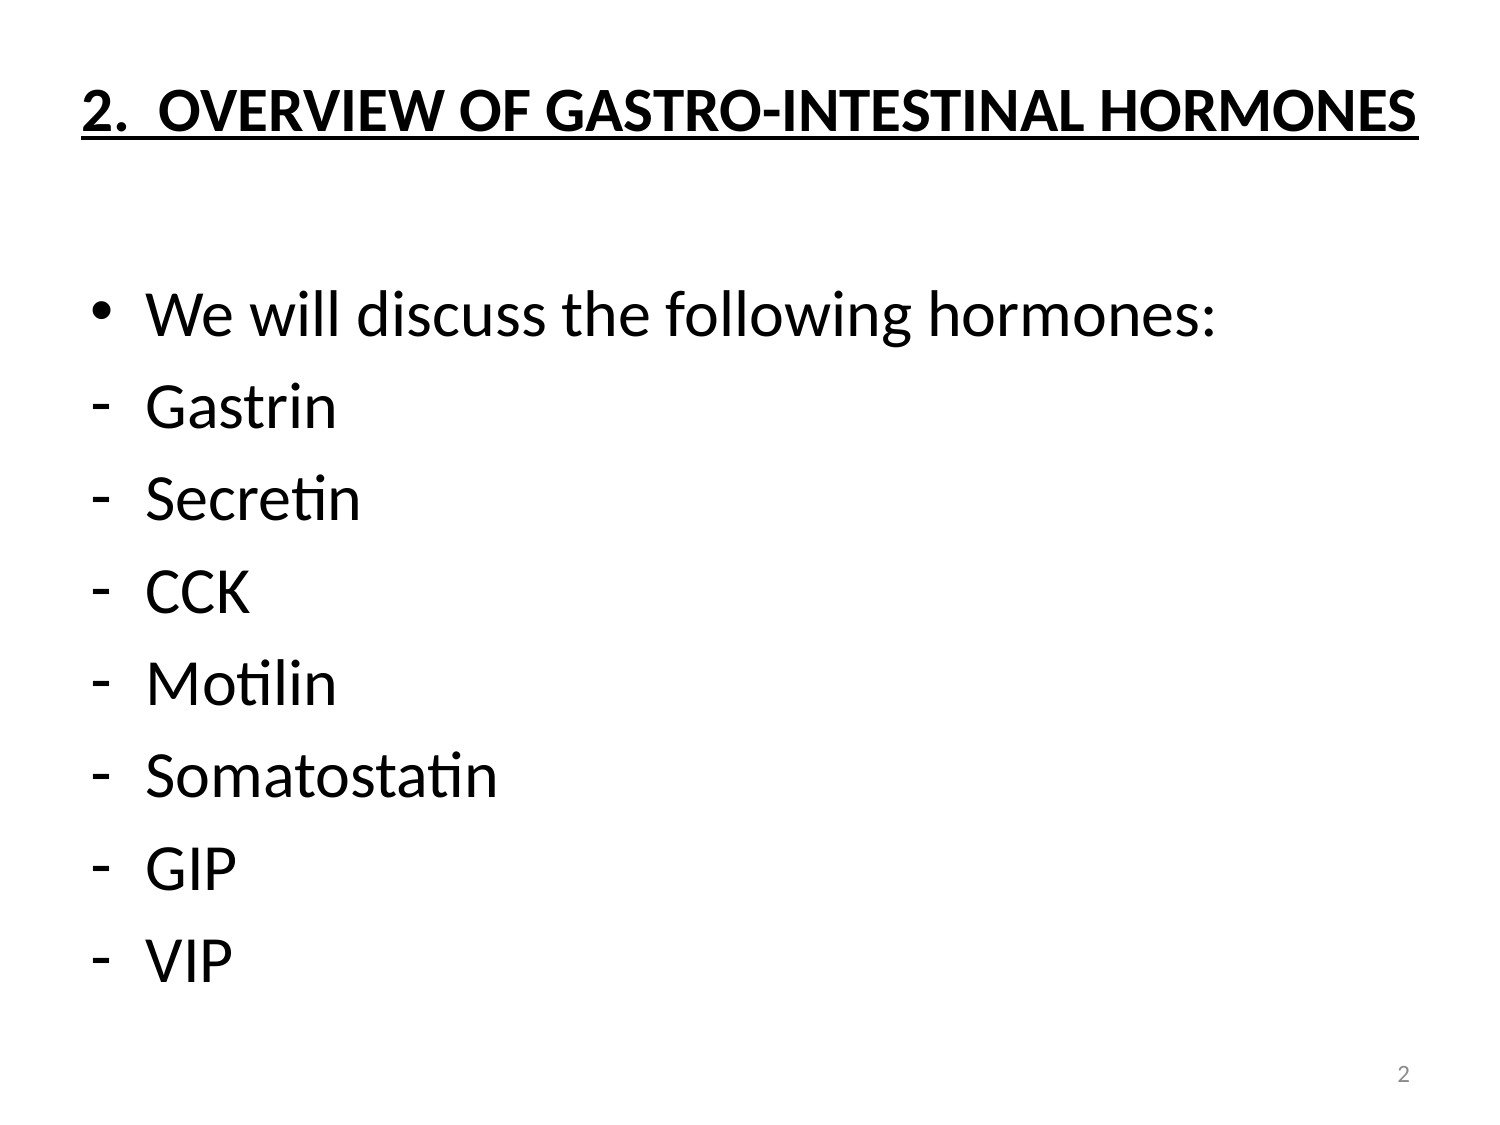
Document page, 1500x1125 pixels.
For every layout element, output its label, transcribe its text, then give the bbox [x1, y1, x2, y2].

slide_number 2 [1074, 1042, 1425, 1103]
title 2. OVERVIEW OF GASTRO-INTESTINAL HORMONES [37, 37, 1463, 175]
list We will discuss the following hormones: Gastrin Secretin CCK Motilin Somatostatin GIP VIP [75, 262, 1425, 1005]
